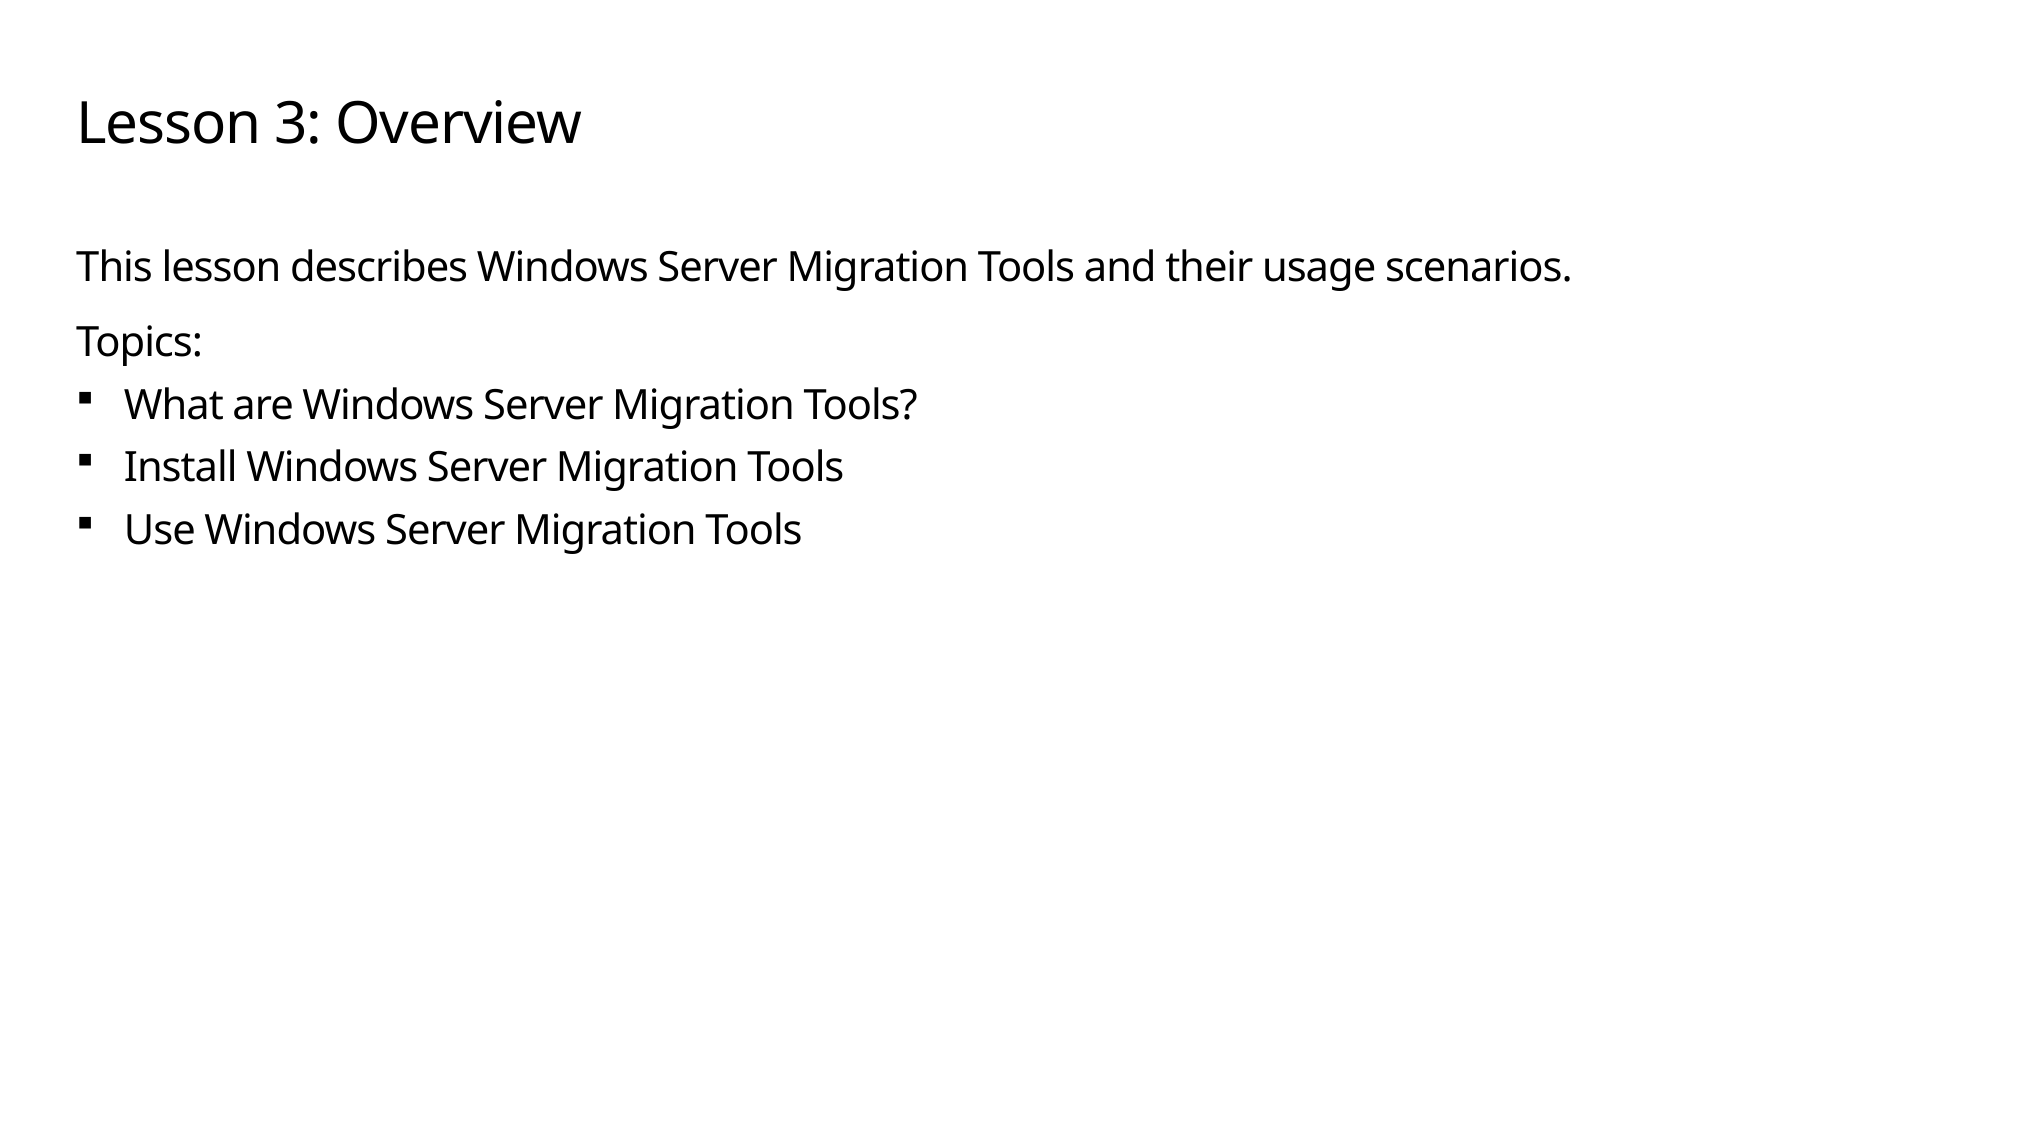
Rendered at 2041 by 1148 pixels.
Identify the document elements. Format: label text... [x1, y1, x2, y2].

title Lesson 3: Overview [76, 93, 1968, 161]
list This lesson describes Windows Server Migration Tools and their usage scenarios. Topics: What are Windows Server Migration Tools? Install Windows Server Migration Tools Use Windows Server Migration Tools [76, 240, 1970, 1074]
